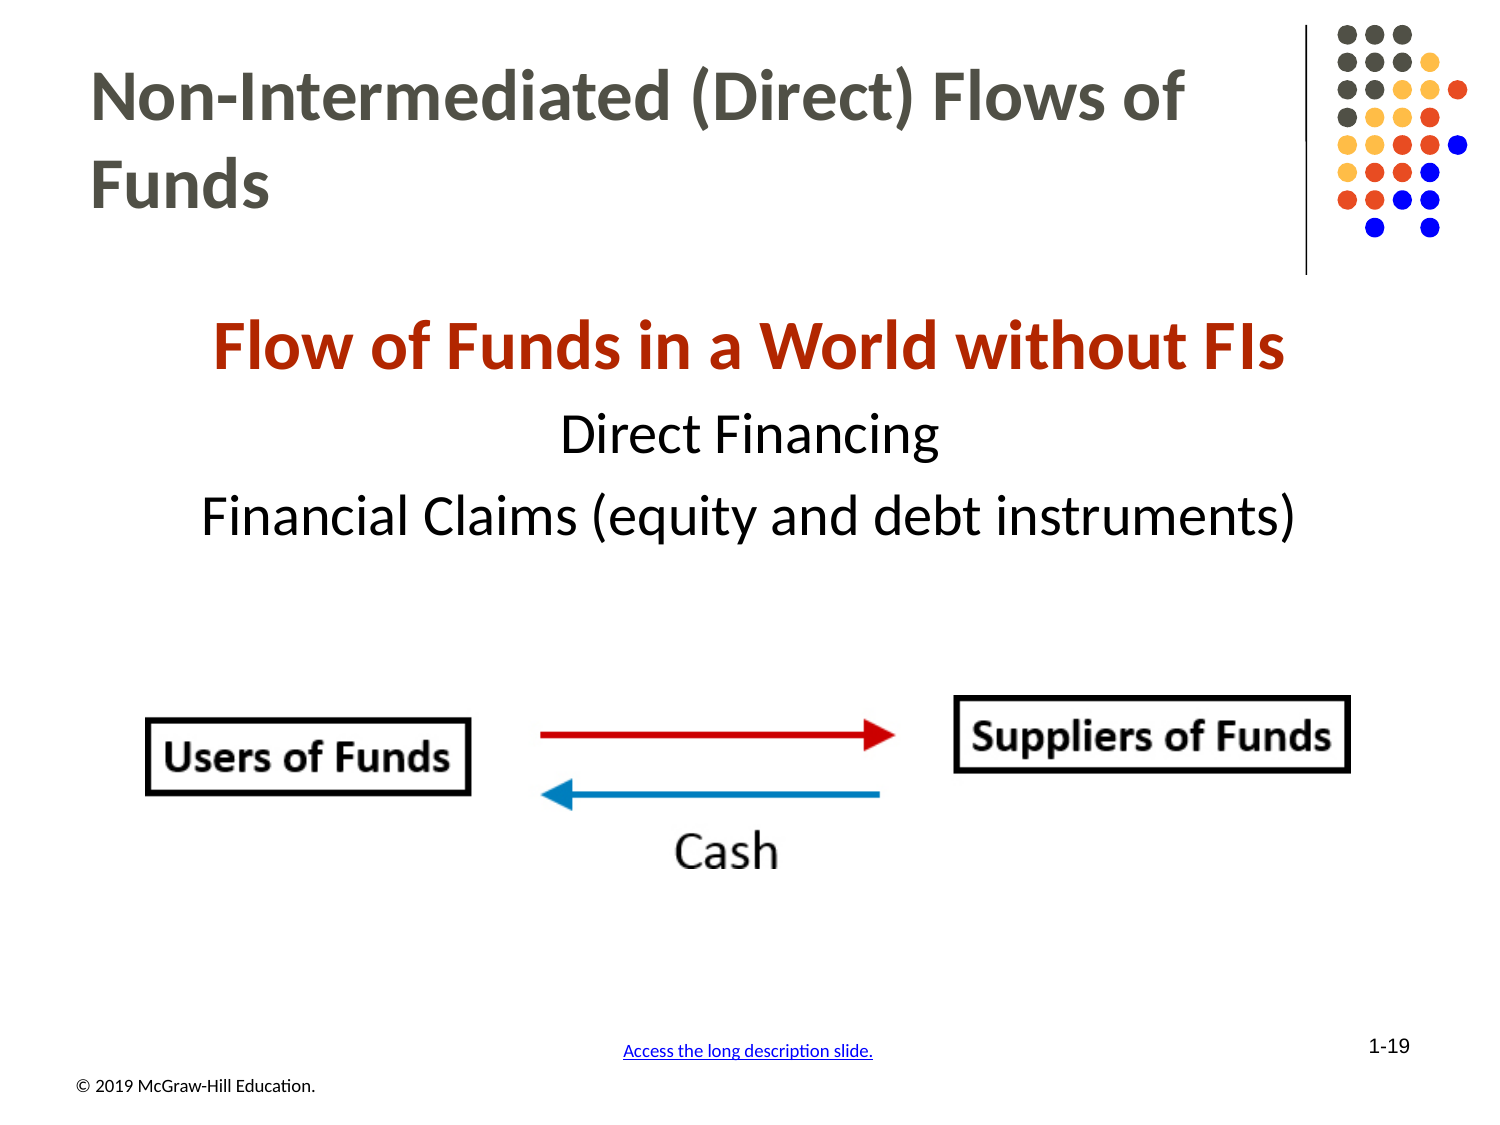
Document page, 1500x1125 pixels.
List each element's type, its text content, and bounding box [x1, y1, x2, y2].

list Flow of Funds in a World without F I s Direct Financing Financial Claims (equity and debt instruments) [75, 291, 1425, 586]
title Non-Intermediated (Direct) Flows of Funds [75, 60, 1277, 211]
slide_number 1-19 [1074, 1025, 1425, 1100]
list Access the long description slide. [580, 1031, 917, 1082]
picture [145, 695, 1352, 869]
